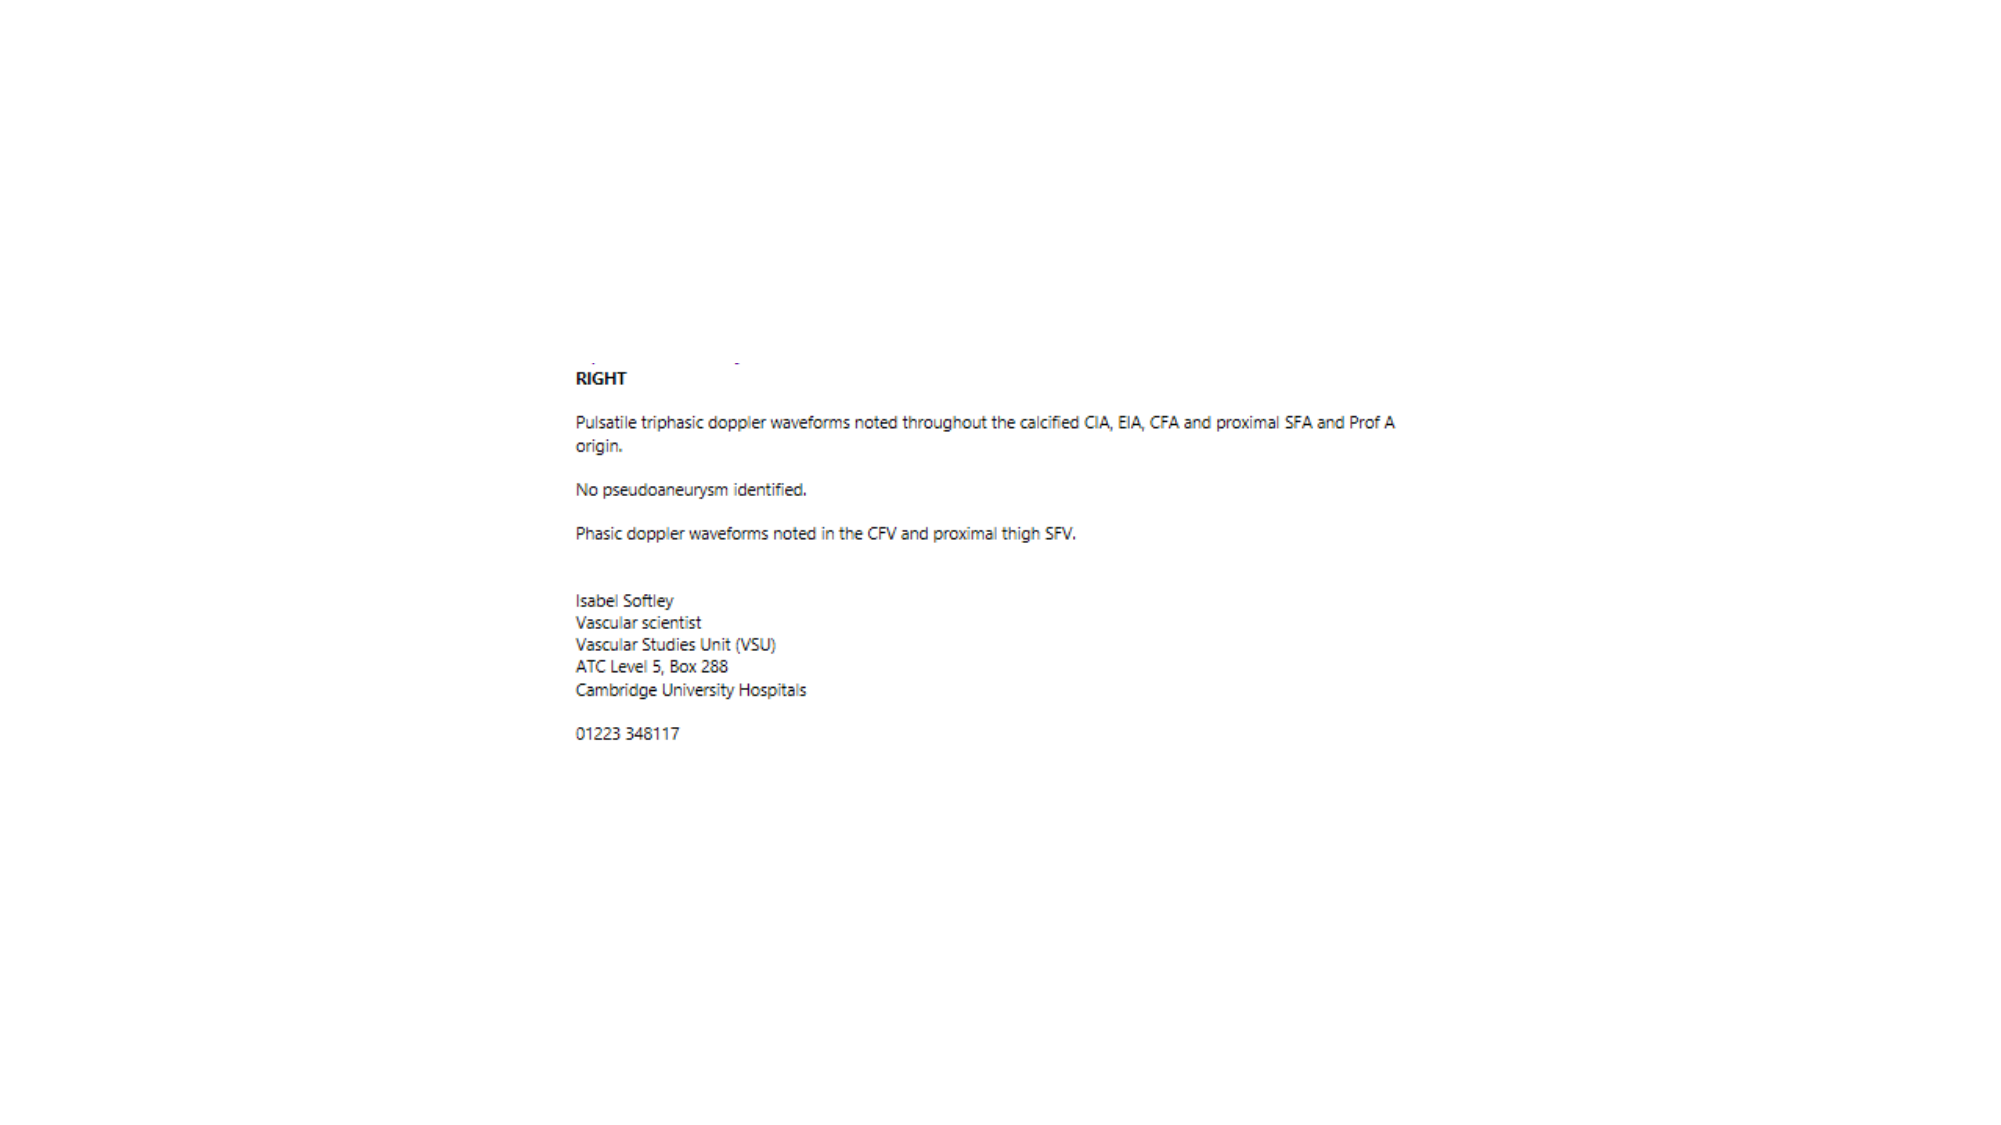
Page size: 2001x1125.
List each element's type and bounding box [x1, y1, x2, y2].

picture [571, 363, 1429, 762]
